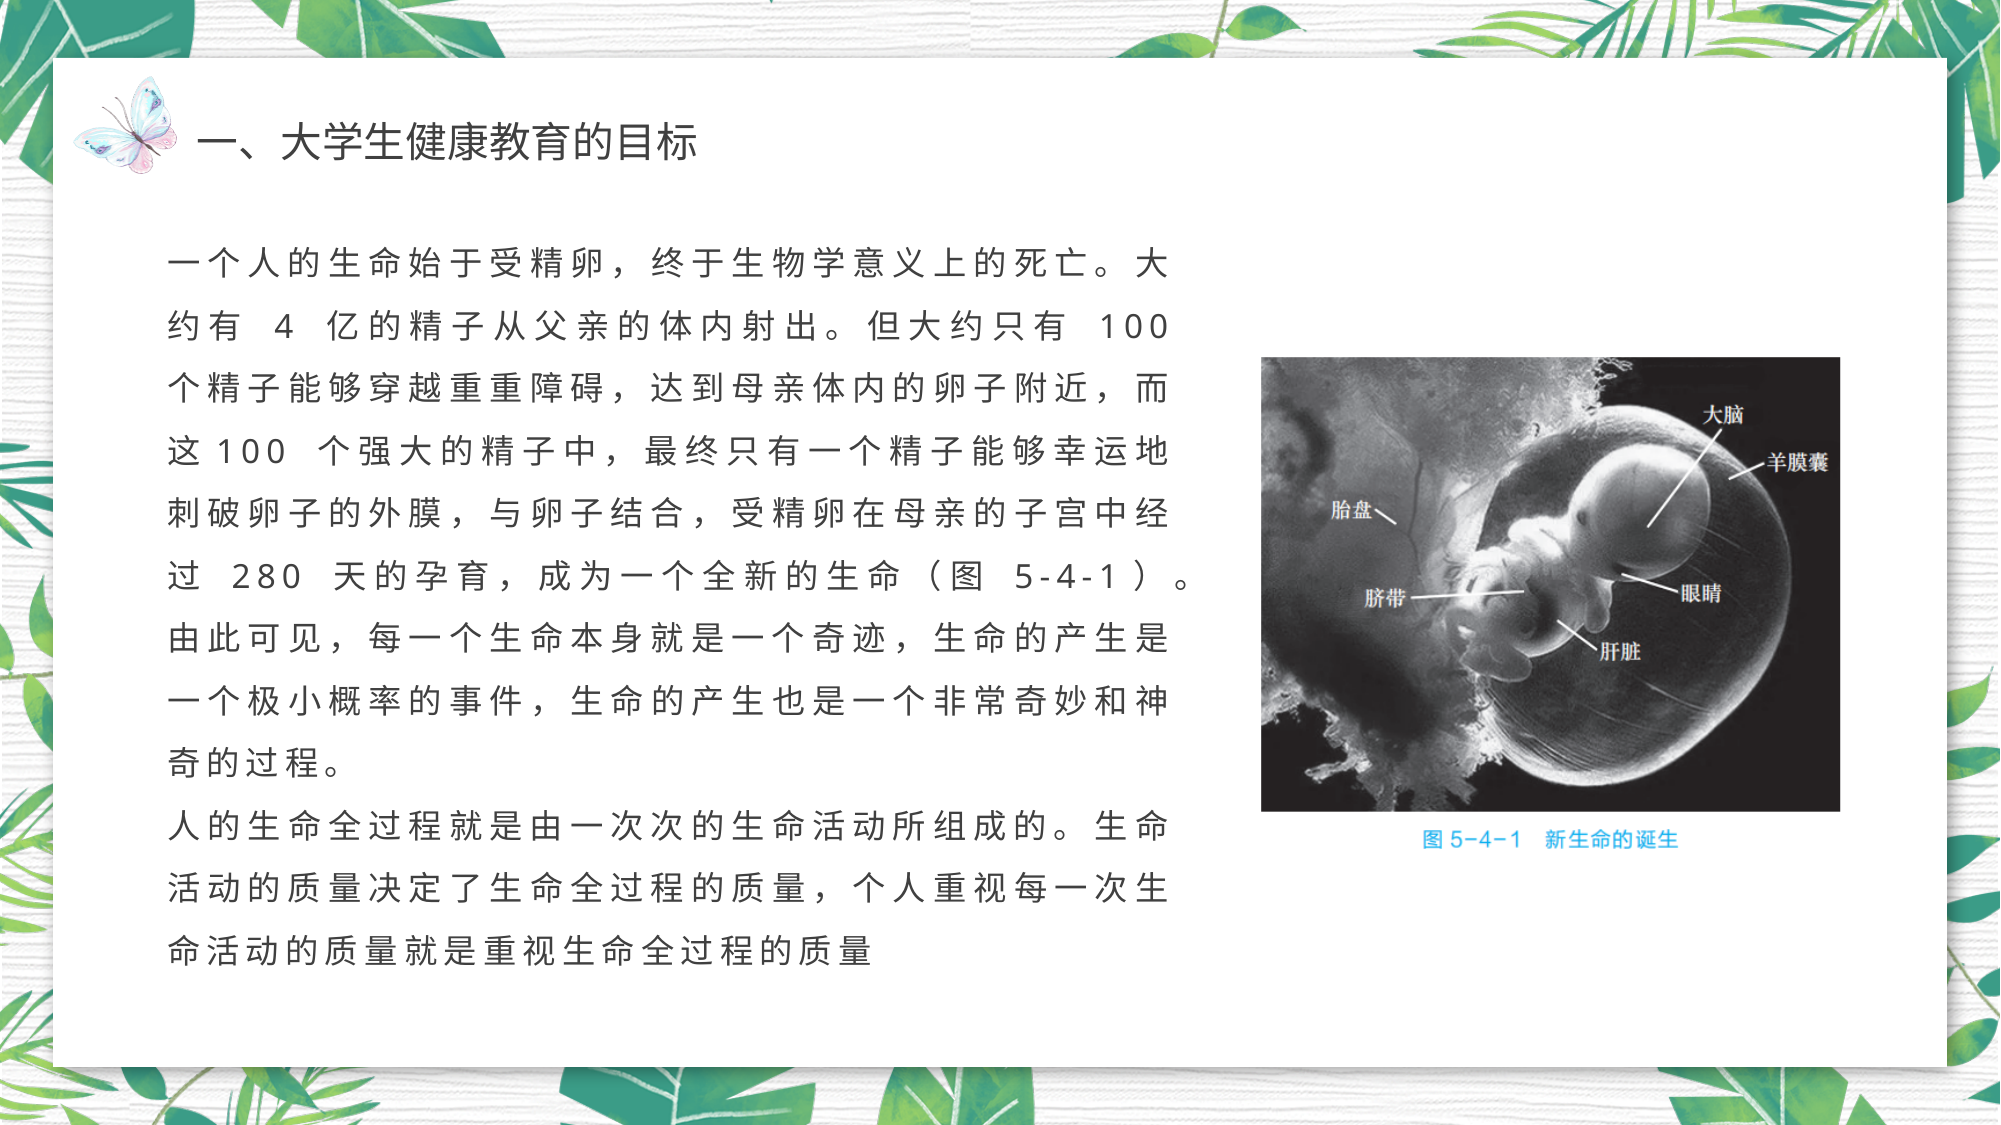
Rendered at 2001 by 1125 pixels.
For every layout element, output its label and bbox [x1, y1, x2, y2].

picture [73, 76, 177, 174]
picture [1245, 341, 1853, 857]
text_box [0, 0, 2000, 1125]
